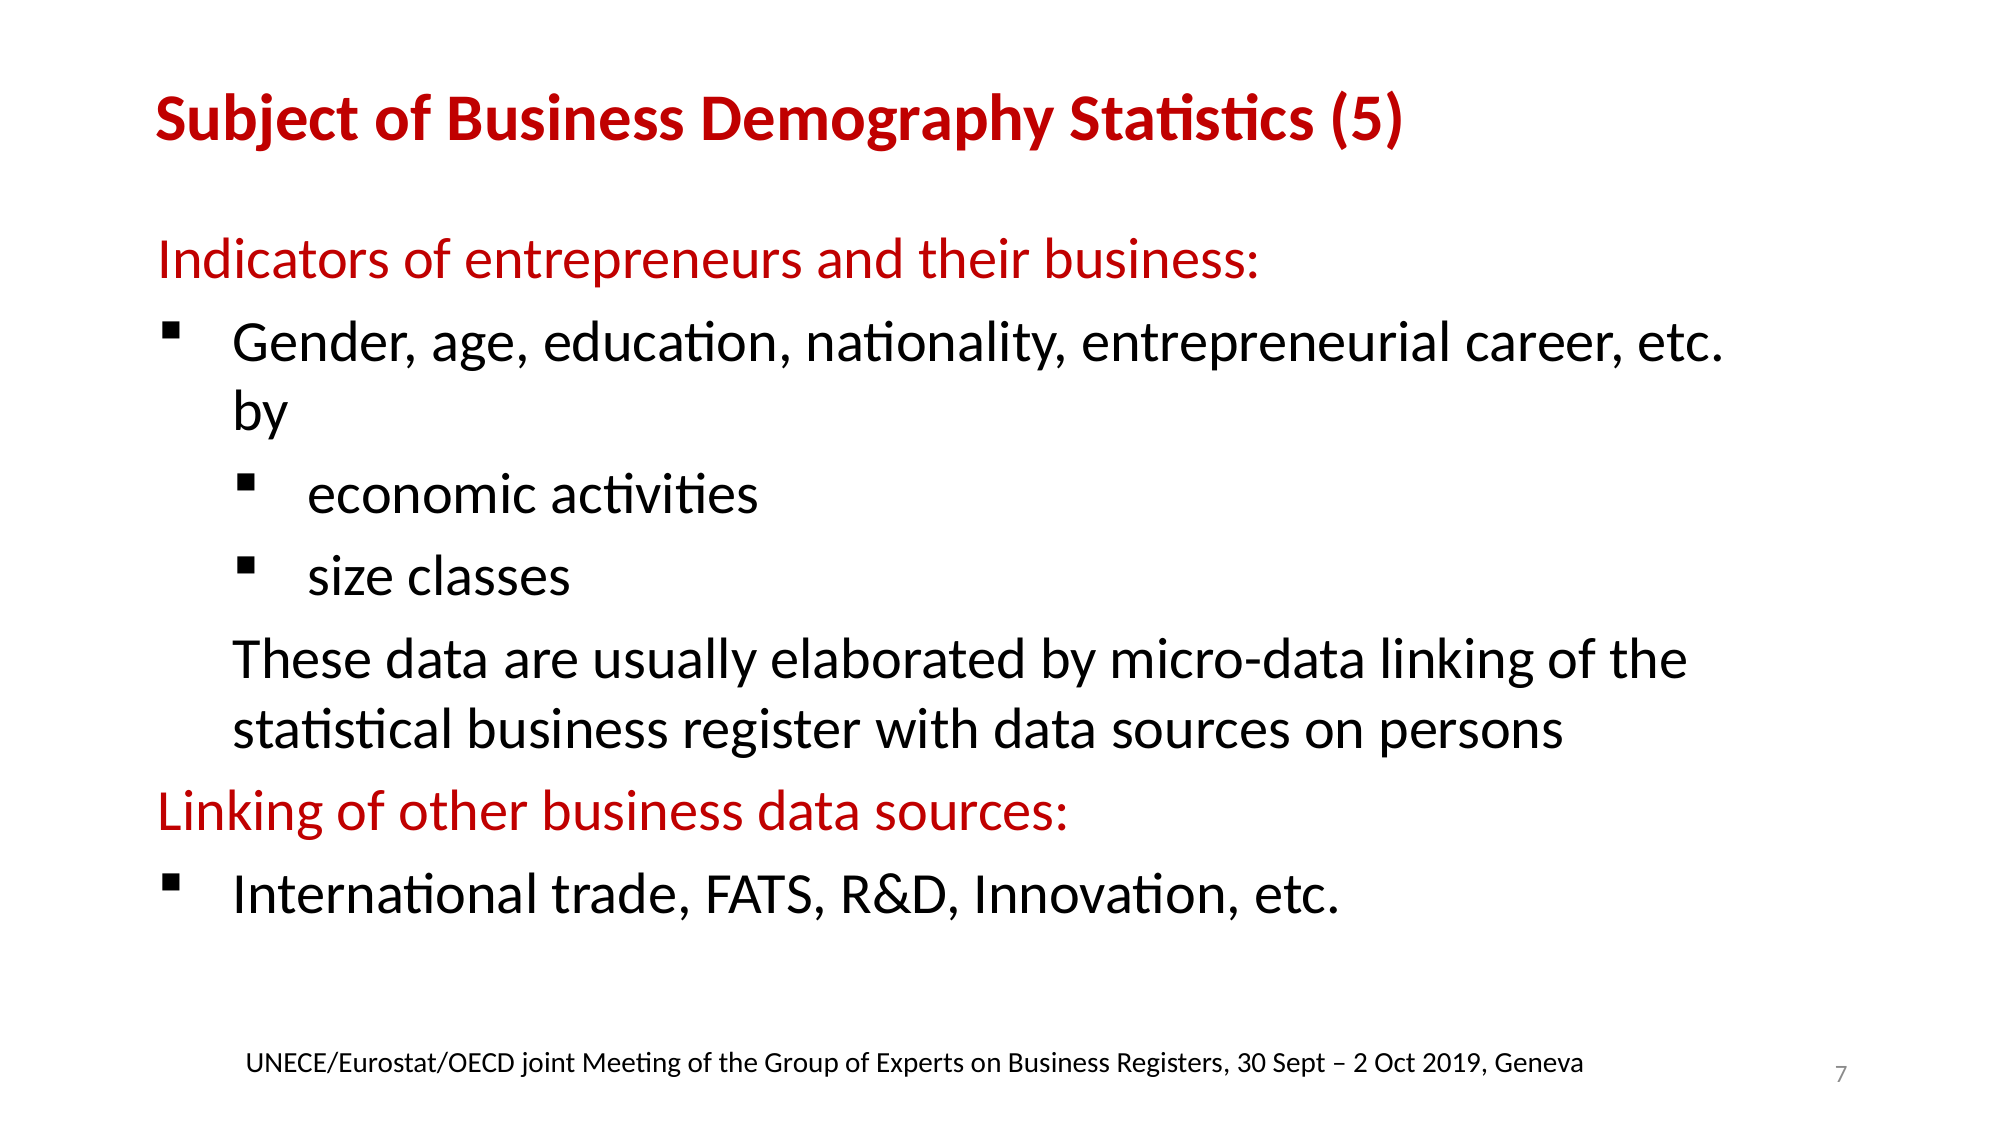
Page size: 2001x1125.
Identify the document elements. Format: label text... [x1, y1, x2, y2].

title Subject of Business Demography Statistics (5) [140, 71, 1646, 167]
footer UNECE/Eurostat/OECD joint Meeting of the Group of Experts on Business Registers, 30 Sept – 2 Oct 2019, Geneva [185, 1030, 1646, 1091]
text_box Indicators of entrepreneurs and their business: Gender, age, education, nationality, entrepreneurial career, etc. by economic activities size classes These data are usually elaborated by micro-data linking of the statistical business register with data sources on persons Linking of other business data sources: International trade, FATS, R&D, Innovation, etc. [142, 212, 1808, 933]
slide_number 7 [1412, 1042, 1863, 1103]
